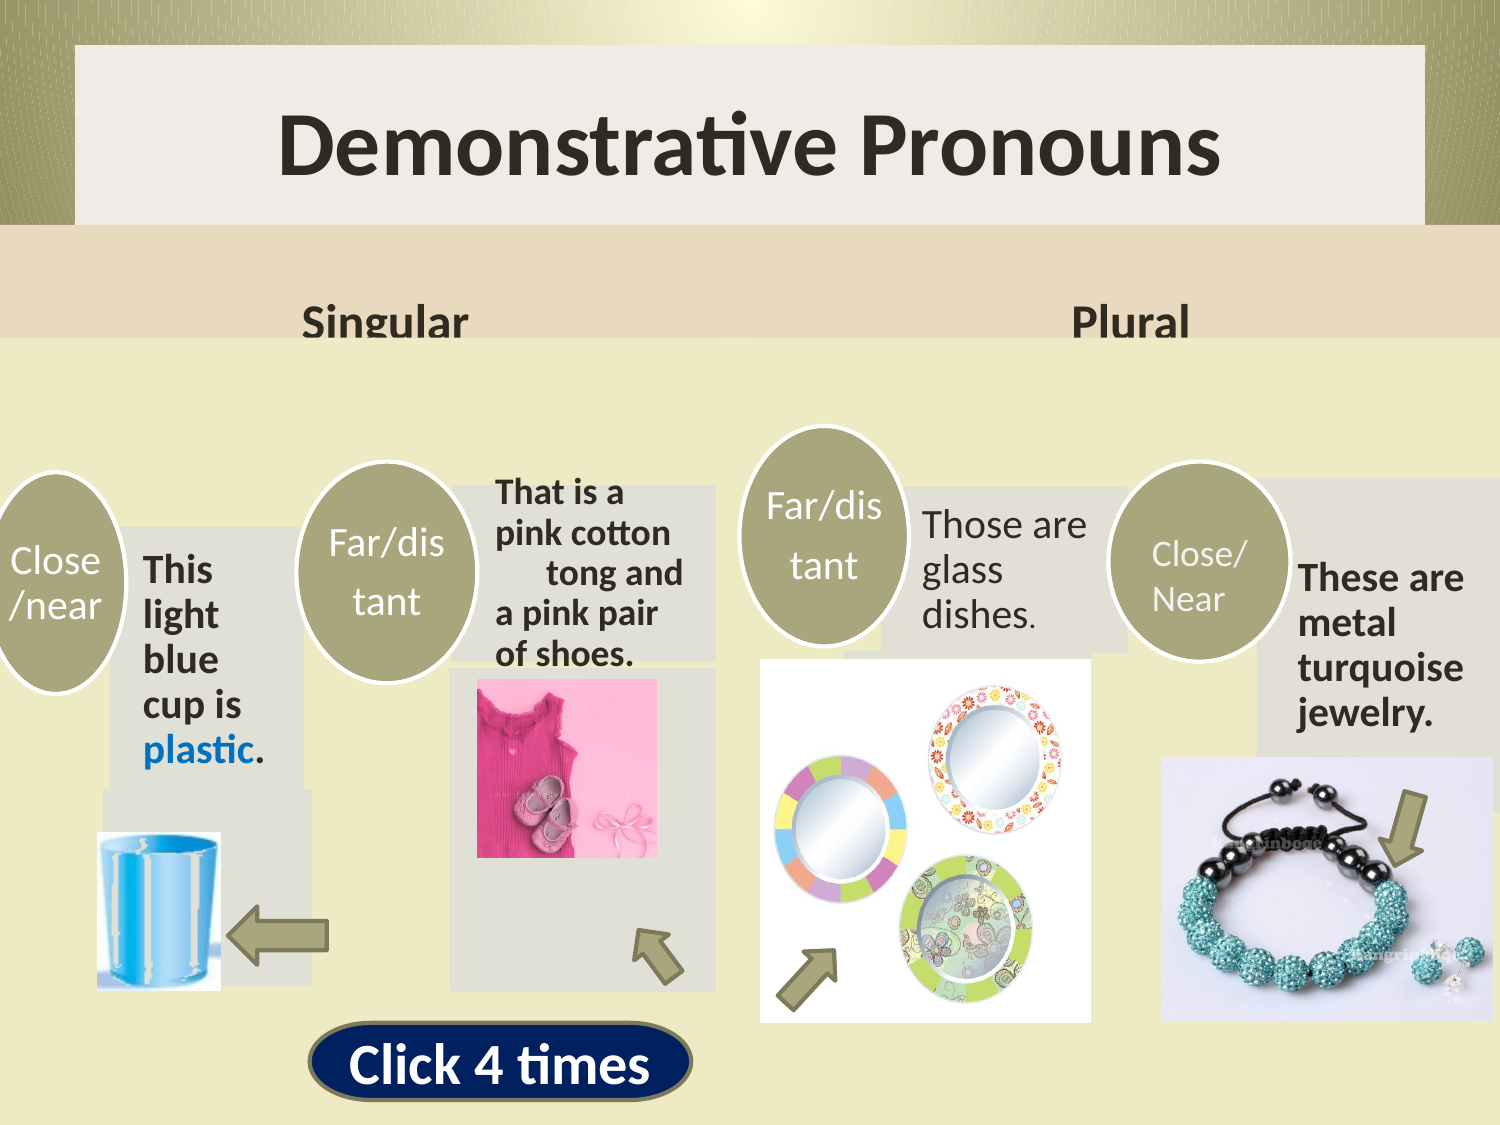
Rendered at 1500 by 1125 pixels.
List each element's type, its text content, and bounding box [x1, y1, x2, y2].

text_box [0, 337, 713, 1125]
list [97, 832, 221, 992]
list Plural [761, 224, 1500, 336]
picture [760, 659, 1092, 1024]
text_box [715, 337, 1500, 1125]
list Singular [0, 224, 761, 335]
title Demonstrative Pronouns [75, 45, 1425, 224]
picture [1162, 757, 1493, 1022]
picture [477, 679, 657, 858]
